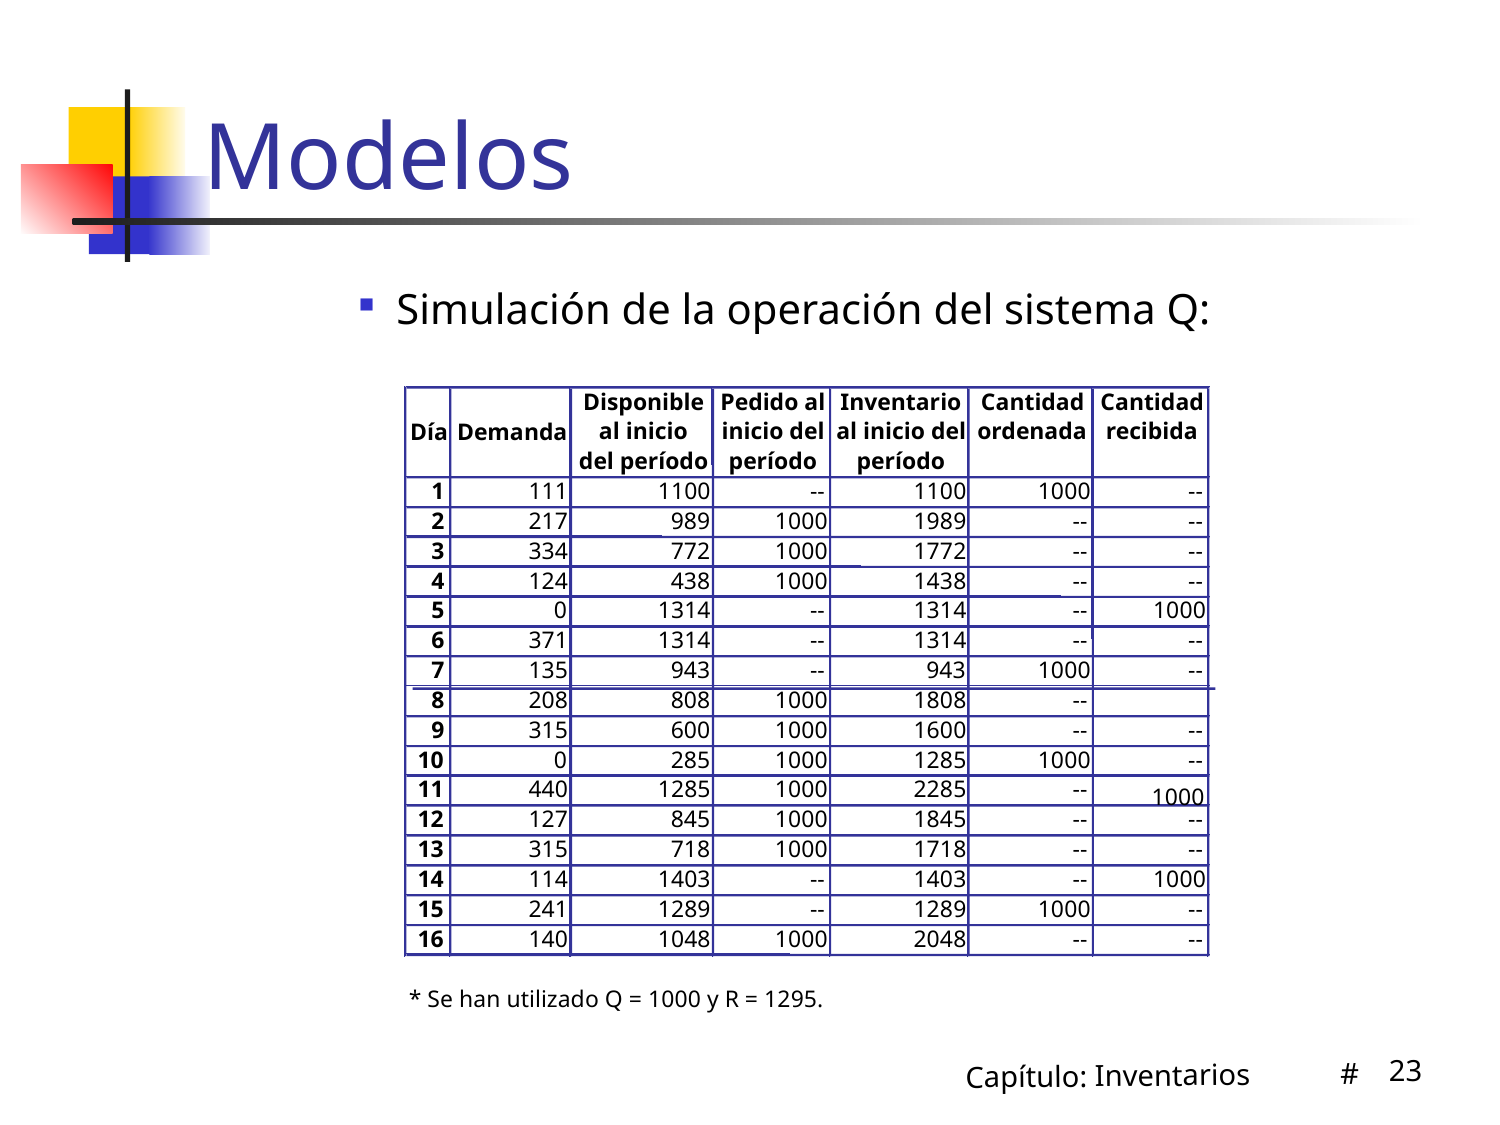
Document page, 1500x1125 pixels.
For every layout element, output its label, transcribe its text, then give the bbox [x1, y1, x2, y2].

text_box 600 [670, 718, 711, 743]
text_box [569, 867, 573, 894]
text_box Disponible [583, 389, 705, 415]
text_box 7 [431, 658, 445, 684]
text_box 2048 [913, 927, 967, 953]
text_box -- [1072, 777, 1088, 803]
text_box [569, 927, 573, 953]
text_box [406, 953, 1210, 957]
text_box 808 [670, 690, 711, 714]
text_box -- [1188, 748, 1204, 773]
text_box 315 [528, 837, 569, 863]
text_box [569, 690, 573, 715]
text_box Inventario [840, 389, 962, 415]
text_box 845 [670, 807, 711, 833]
text_box -- [810, 598, 826, 624]
text_box 1000 [775, 807, 829, 833]
text_box 1000 [775, 509, 829, 535]
text_box [711, 628, 715, 655]
text_box 16 [417, 927, 445, 953]
text_box 1600 [913, 718, 967, 743]
text_box -- [810, 897, 826, 923]
text_box [569, 658, 573, 685]
footer Capítulo: Inventarios # [923, 1028, 1402, 1108]
text_box [569, 539, 573, 565]
text_box 12 [417, 807, 445, 833]
text_box -- [1188, 927, 1204, 953]
text_box 11 [417, 777, 445, 803]
text_box 1285 [657, 777, 711, 803]
text_box 334 [528, 539, 569, 564]
text_box 1000 [775, 748, 829, 773]
text_box 1000 [1037, 479, 1091, 505]
text_box 371 [528, 628, 569, 654]
text_box -- [810, 867, 826, 893]
text_box al inicio [598, 416, 689, 445]
text_box 1100 [657, 479, 711, 505]
text_box 127 [528, 807, 569, 833]
text_box 1289 [913, 897, 967, 923]
text_box -- [810, 479, 826, 505]
text_box [711, 598, 715, 625]
text_box -- [1188, 718, 1204, 743]
text_box 1048 [657, 927, 711, 953]
text_box 1314 [657, 628, 711, 654]
text_box 1000 [775, 777, 829, 803]
text_box [711, 777, 715, 804]
text_box [711, 479, 715, 506]
text_box 1100 [913, 479, 967, 505]
text_box 1845 [913, 807, 967, 833]
text_box 943 [670, 658, 711, 684]
text_box 208 [528, 690, 569, 714]
text_box período [728, 446, 818, 475]
text_box 8 [431, 690, 445, 714]
text_box -- [1188, 539, 1204, 564]
text_box 5 [431, 598, 445, 624]
text_box [711, 509, 715, 535]
text_box -- [1072, 837, 1088, 863]
text_box [711, 927, 715, 953]
text_box -- [1072, 690, 1088, 714]
text_box [569, 748, 573, 774]
text_box [569, 598, 573, 625]
text_box -- [1072, 867, 1088, 893]
text_box -- [1188, 897, 1204, 923]
text_box -- [1188, 568, 1204, 594]
text_box [711, 718, 715, 745]
title Modelos [188, 27, 1468, 216]
text_box 1314 [657, 598, 711, 624]
text_box 438 [670, 568, 711, 594]
text_box período [856, 446, 946, 475]
text_box -- [1188, 479, 1204, 505]
text_box -- [1188, 509, 1204, 535]
text_box [711, 748, 715, 774]
text_box del período [578, 446, 709, 475]
text_box 0 [553, 598, 567, 624]
text_box [711, 867, 715, 894]
text_box 1000 [1153, 598, 1207, 624]
text_box -- [1072, 718, 1088, 743]
text_box [711, 658, 715, 685]
text_box 1989 [913, 509, 967, 535]
text_box 1403 [657, 867, 711, 893]
text_box -- [810, 628, 826, 654]
text_box [569, 628, 573, 655]
text_box 14 [417, 867, 445, 893]
text_box 1000 [775, 927, 829, 953]
text_box 1314 [913, 628, 967, 654]
text_box 1000 [775, 837, 829, 863]
text_box -- [1072, 539, 1088, 564]
text_box 114 [528, 867, 569, 893]
text_box 1000 [775, 539, 829, 564]
text_box 140 [528, 927, 569, 953]
text_box * Se han utilizado Q = 1000 y R = 1295. [408, 984, 825, 1012]
text_box -- [1188, 837, 1204, 863]
text_box [711, 690, 715, 715]
text_box [569, 807, 573, 834]
list Simulación de la operación del sistema Q: [193, 274, 1470, 1007]
text_box 9 [431, 718, 445, 743]
text_box 1000 [1037, 897, 1091, 923]
text_box [711, 539, 715, 565]
text_box 772 [670, 539, 711, 564]
text_box 2285 [913, 777, 967, 803]
text_box 1772 [913, 539, 967, 564]
text_box 1000 [775, 690, 829, 714]
text_box 111 [528, 479, 569, 505]
text_box 1438 [913, 568, 967, 594]
text_box -- [1072, 598, 1088, 624]
text_box 2 [431, 509, 445, 535]
text_box -- [1188, 628, 1204, 654]
text_box 1000 [1037, 658, 1091, 684]
text_box 124 [528, 568, 569, 594]
text_box 0 [553, 748, 567, 773]
text_box 1000 [1124, 774, 1220, 818]
text_box Demanda [457, 417, 568, 446]
text_box 943 [926, 658, 966, 684]
text_box 15 [417, 897, 445, 923]
text_box [569, 837, 573, 864]
text_box [406, 535, 1210, 539]
text_box 718 [670, 837, 711, 863]
text_box inicio del [721, 416, 825, 445]
text_box 135 [528, 658, 569, 684]
text_box 1000 [1153, 867, 1207, 893]
text_box 217 [528, 509, 569, 535]
text_box -- [1072, 807, 1088, 833]
text_box 13 [417, 837, 445, 863]
text_box Pedido al [720, 389, 826, 415]
text_box [711, 897, 715, 924]
text_box ordenada [977, 416, 1088, 445]
text_box [711, 568, 715, 595]
text_box 1000 [775, 568, 829, 594]
text_box 3 [431, 539, 445, 564]
text_box 1403 [913, 867, 967, 893]
text_box 10 [417, 748, 445, 773]
text_box [711, 389, 715, 476]
text_box 1289 [657, 897, 711, 923]
text_box 1718 [913, 837, 967, 863]
text_box [569, 897, 573, 924]
text_box 241 [528, 897, 569, 923]
text_box [569, 509, 573, 535]
text_box 285 [670, 748, 711, 773]
text_box recibida [1105, 416, 1199, 445]
text_box 1000 [1037, 748, 1091, 773]
text_box Cantidad [980, 389, 1085, 415]
text_box -- [1072, 927, 1088, 953]
text_box -- [1188, 818, 1204, 833]
text_box [569, 777, 573, 804]
slide_number 23 [1124, 1024, 1438, 1101]
text_box 1285 [913, 748, 967, 773]
text_box al inicio del [836, 416, 967, 445]
text_box 6 [431, 628, 445, 654]
text_box 315 [528, 718, 569, 743]
text_box [711, 807, 715, 834]
text_box -- [1188, 658, 1204, 684]
text_box 1808 [913, 690, 967, 714]
text_box -- [1072, 628, 1088, 654]
text_box -- [810, 658, 826, 684]
text_box 1000 [775, 718, 829, 743]
text_box 440 [528, 777, 569, 803]
text_box [569, 718, 573, 745]
text_box -- [1072, 509, 1088, 535]
text_box [569, 479, 573, 506]
text_box Día [410, 417, 449, 446]
text_box [569, 568, 573, 595]
text_box 4 [431, 568, 445, 594]
text_box 1 [431, 479, 445, 505]
text_box [569, 389, 573, 476]
text_box 1314 [913, 598, 967, 624]
text_box 989 [670, 509, 711, 535]
text_box -- [1072, 568, 1088, 594]
text_box Cantidad [1100, 389, 1205, 415]
text_box [711, 837, 715, 864]
